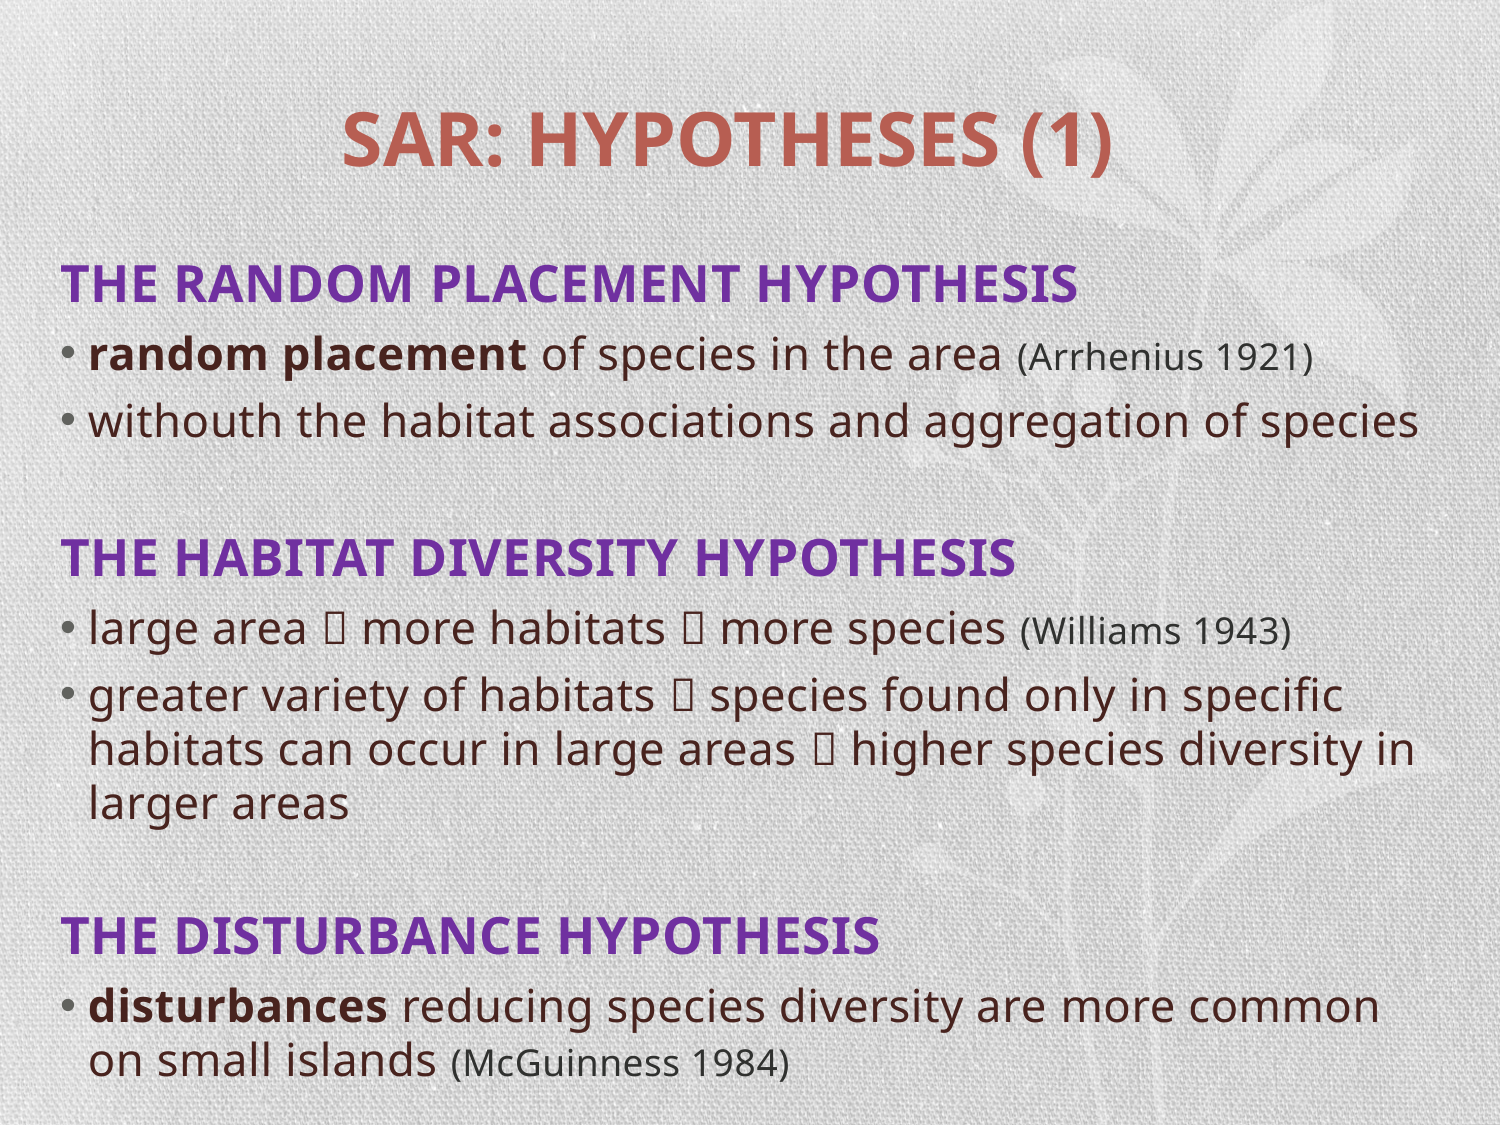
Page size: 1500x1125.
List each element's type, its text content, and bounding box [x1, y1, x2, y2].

title SAR: hypotheses (1) [2, 42, 1455, 189]
list The random placement hypothesis random placement of species in the area (Arrhenius 1921) withouth the habitat associations and aggregation of species The habitat diversity hypothesis large area  more habitats  more species (Williams 1943) greater variety of habitats  species found only in specific habitats can occur in large areas  higher species diversity in larger areas The disturbance hypothesis disturbances reducing species diversity are more common on small islands (McGuinness 1984) [45, 243, 1455, 1094]
